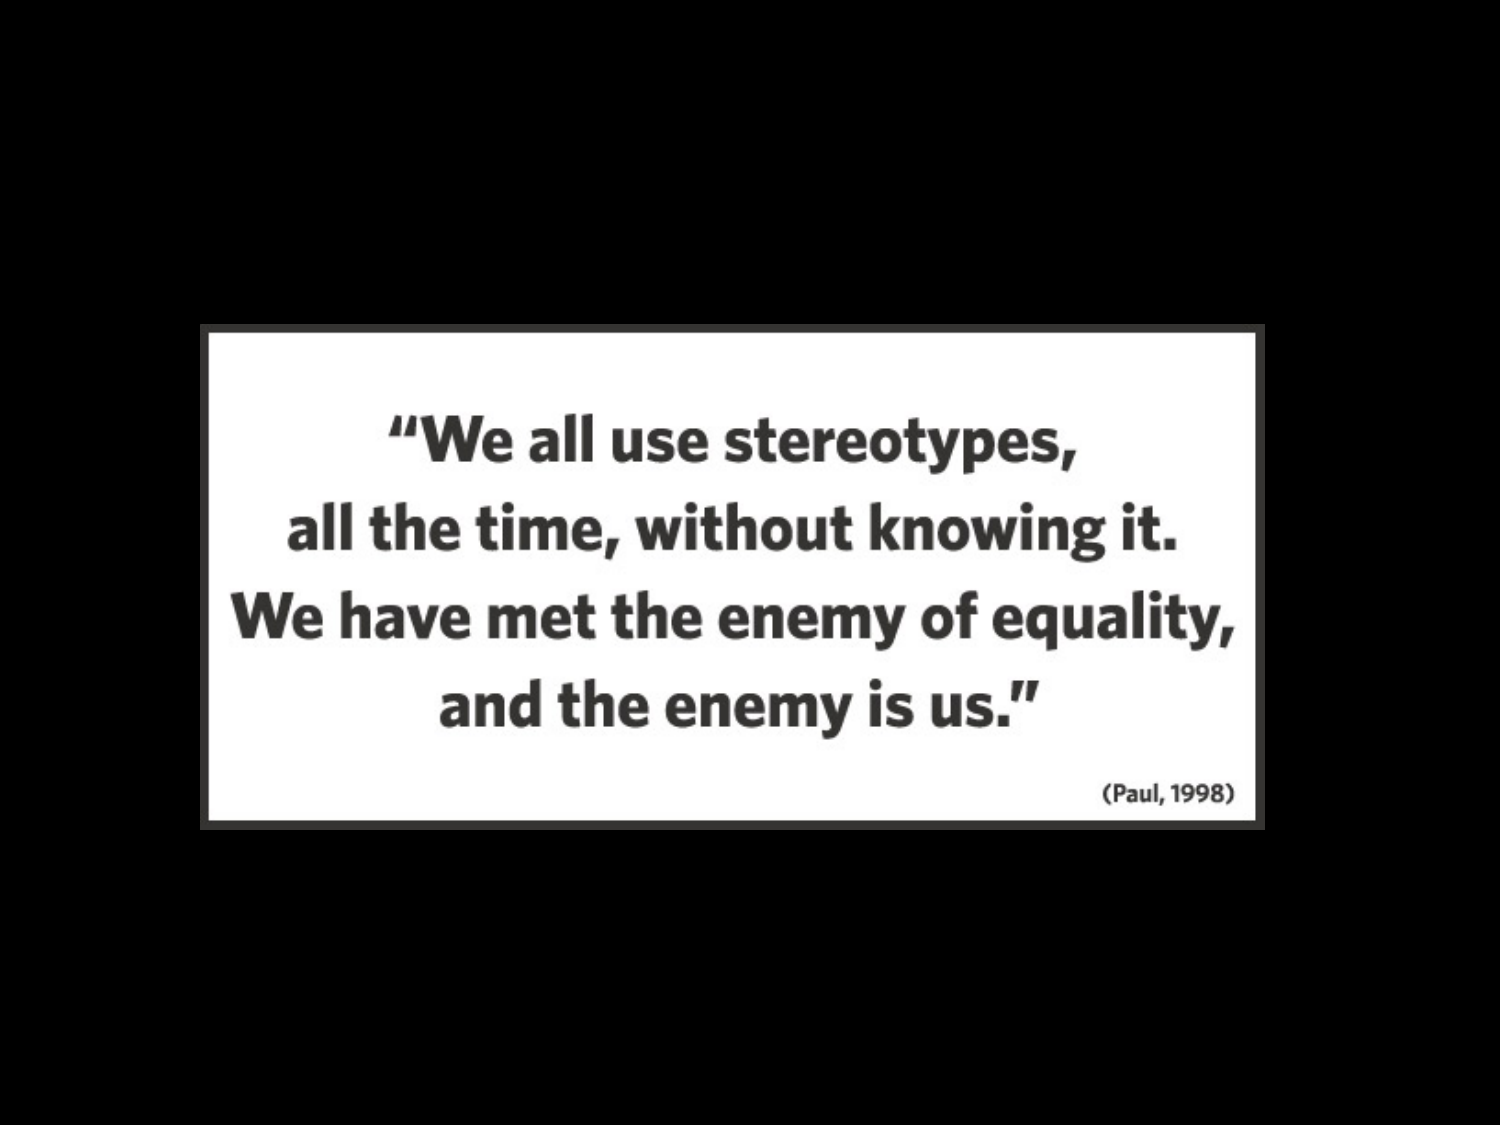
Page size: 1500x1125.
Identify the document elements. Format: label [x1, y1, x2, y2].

picture [199, 324, 1265, 830]
